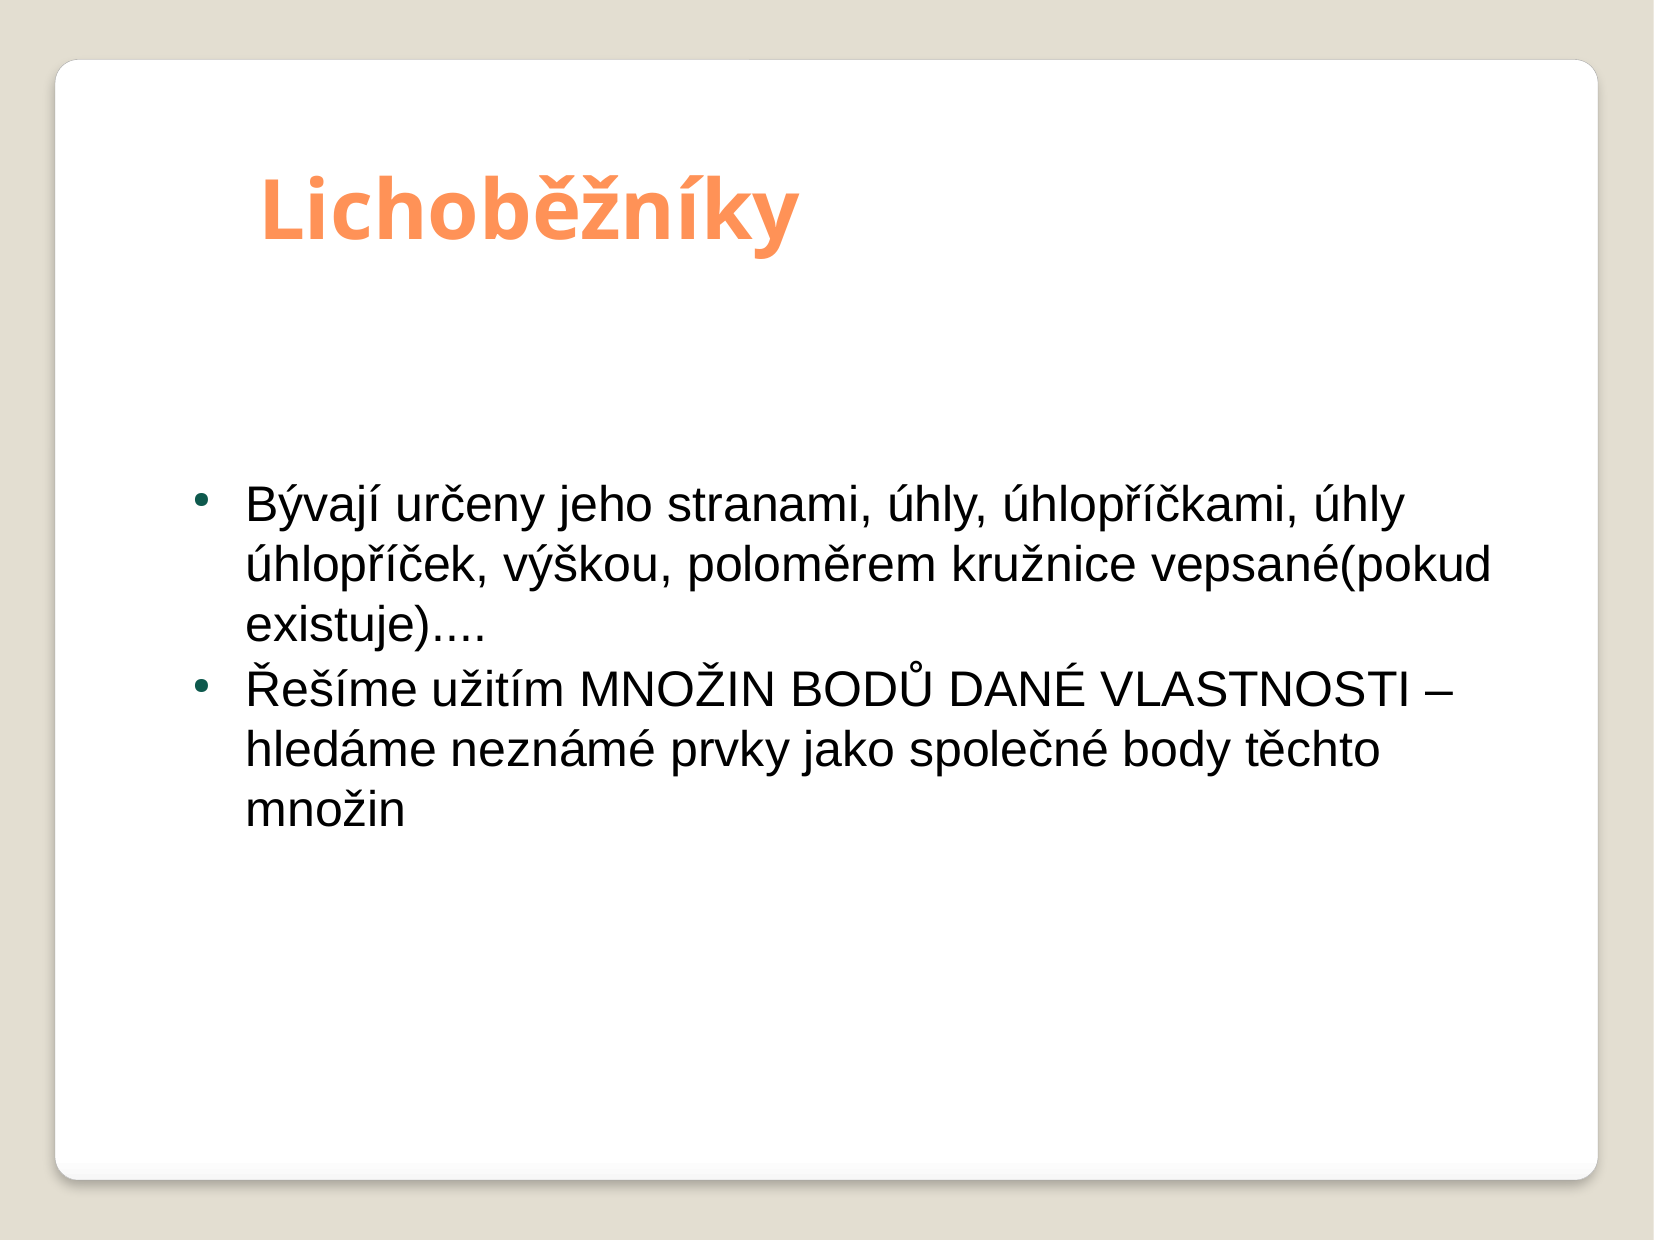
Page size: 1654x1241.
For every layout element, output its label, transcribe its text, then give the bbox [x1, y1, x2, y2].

list Bývají určeny jeho stranami, úhly, úhlopříčkami, úhly úhlopříček, výškou, poloměrem kružnice vepsané(pokud existuje).... Řešíme užitím MNOŽIN BODŮ DANÉ VLASTNOSTI – hledáme neznámé prvky jako společné body těchto množin [141, 454, 1523, 1184]
title Lichoběžníky [241, 40, 1654, 265]
